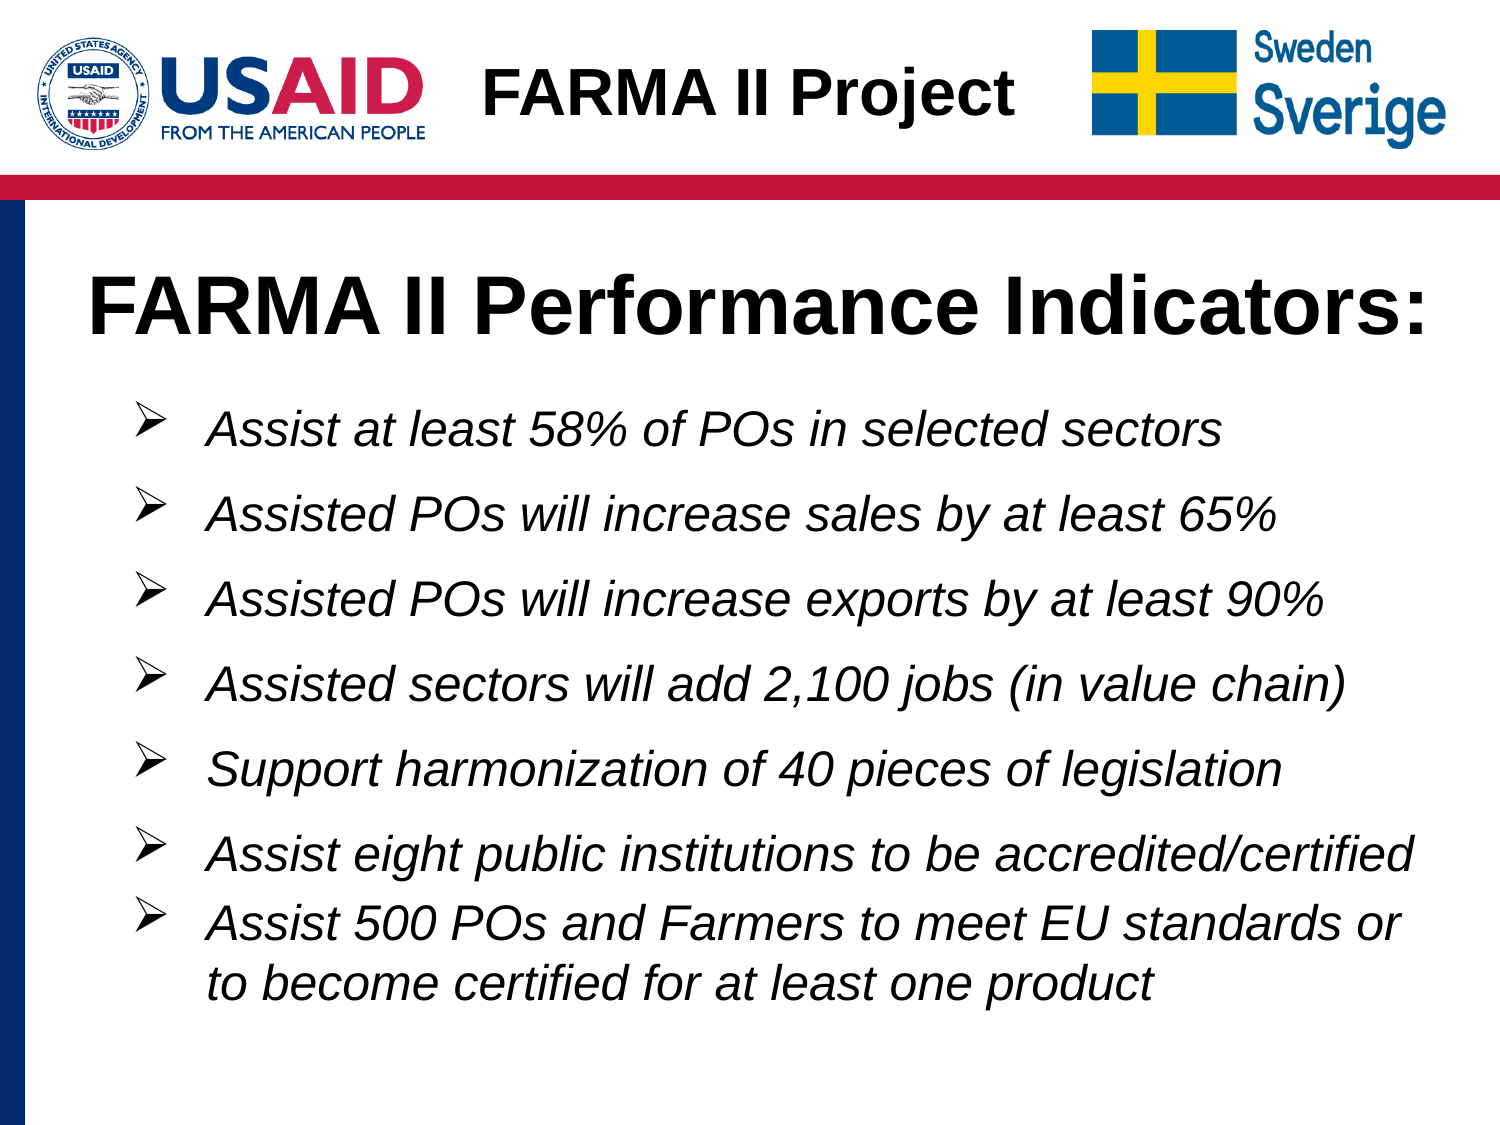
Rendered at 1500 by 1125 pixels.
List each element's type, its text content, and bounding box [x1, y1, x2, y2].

picture [37, 37, 435, 150]
list Assist at least 58% of POs in selected sectors Assisted POs will increase sales by at least 65% Assisted POs will increase exports by at least 90% Assisted sectors will add 2,100 jobs (in value chain) Support harmonization of 40 pieces of legislation Assist eight public institutions to be accredited/certified Assist 500 POs and Farmers to meet EU standards or to become certified for at least one product [41, 373, 1471, 1039]
title FARMA II Performance Indicators: [17, 243, 1500, 362]
picture [1092, 30, 1446, 150]
text_box FARMA II Project [466, 41, 1034, 136]
